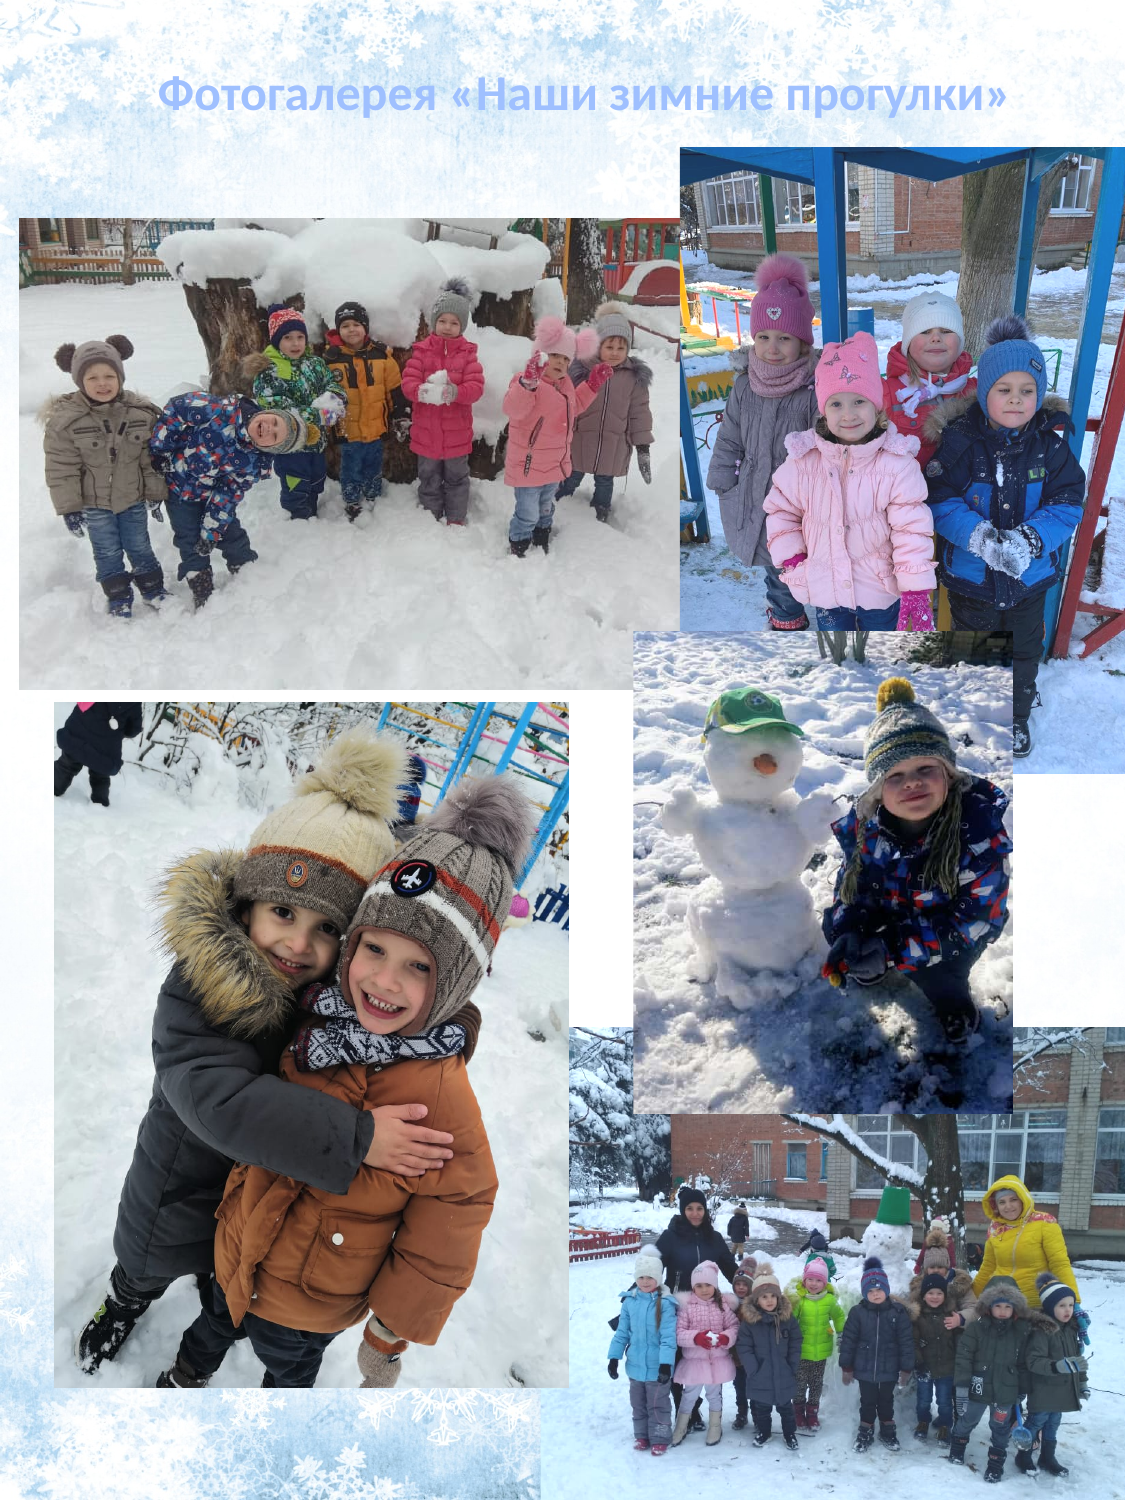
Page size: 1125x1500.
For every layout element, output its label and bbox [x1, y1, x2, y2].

text_box [0, 0, 1125, 1500]
